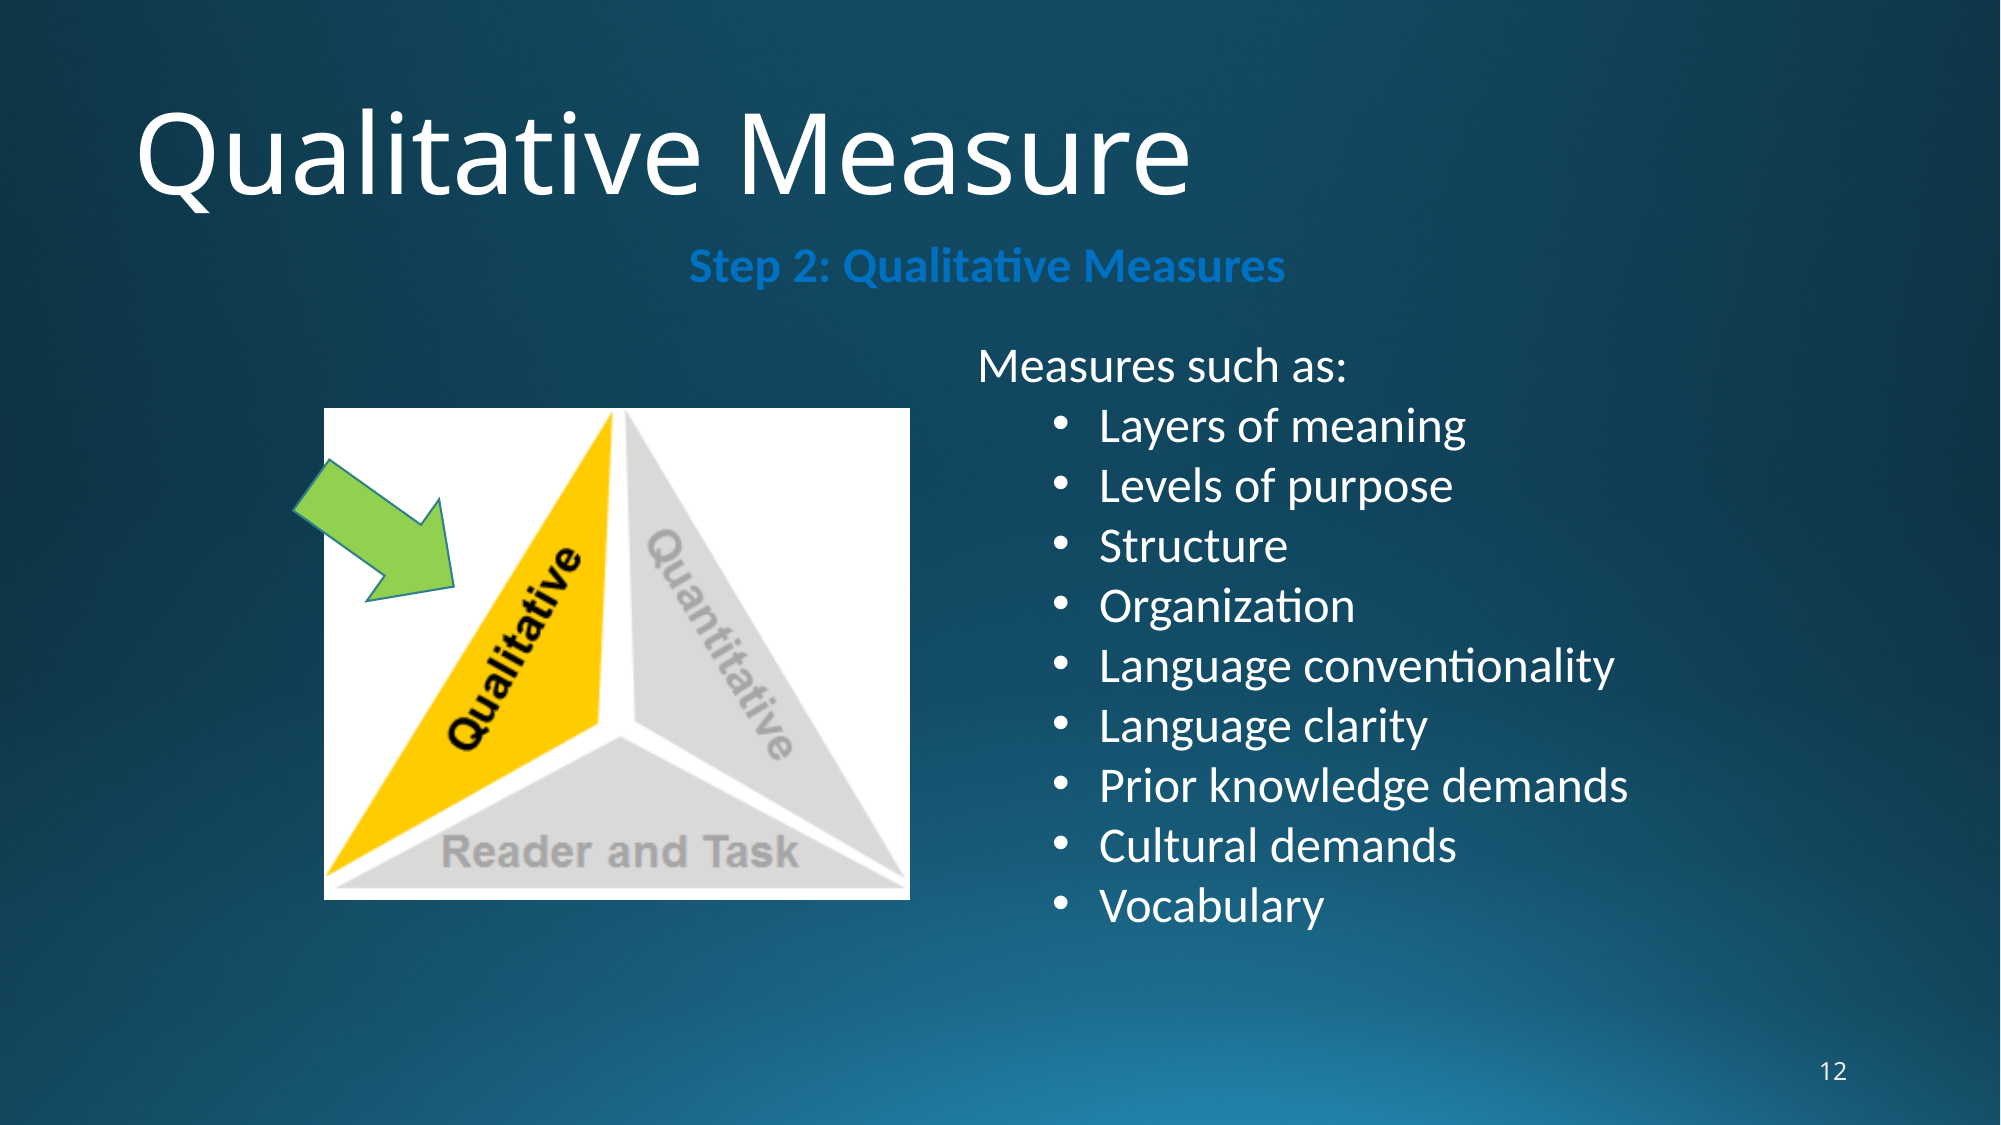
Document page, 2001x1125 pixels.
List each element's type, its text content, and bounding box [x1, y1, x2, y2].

text_box Qualitative Measure [118, 74, 1800, 225]
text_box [294, 407, 910, 900]
text_box Step 2: Qualitative Measures [349, 225, 1625, 300]
picture [0, 0, 2001, 1125]
text_box Measures such as: Layers of meaning Levels of purpose Structure Organization Language conventionality Language clarity Prior knowledge demands Cultural demands Vocabulary [962, 324, 1725, 940]
slide_number 12 [1412, 1042, 1863, 1103]
